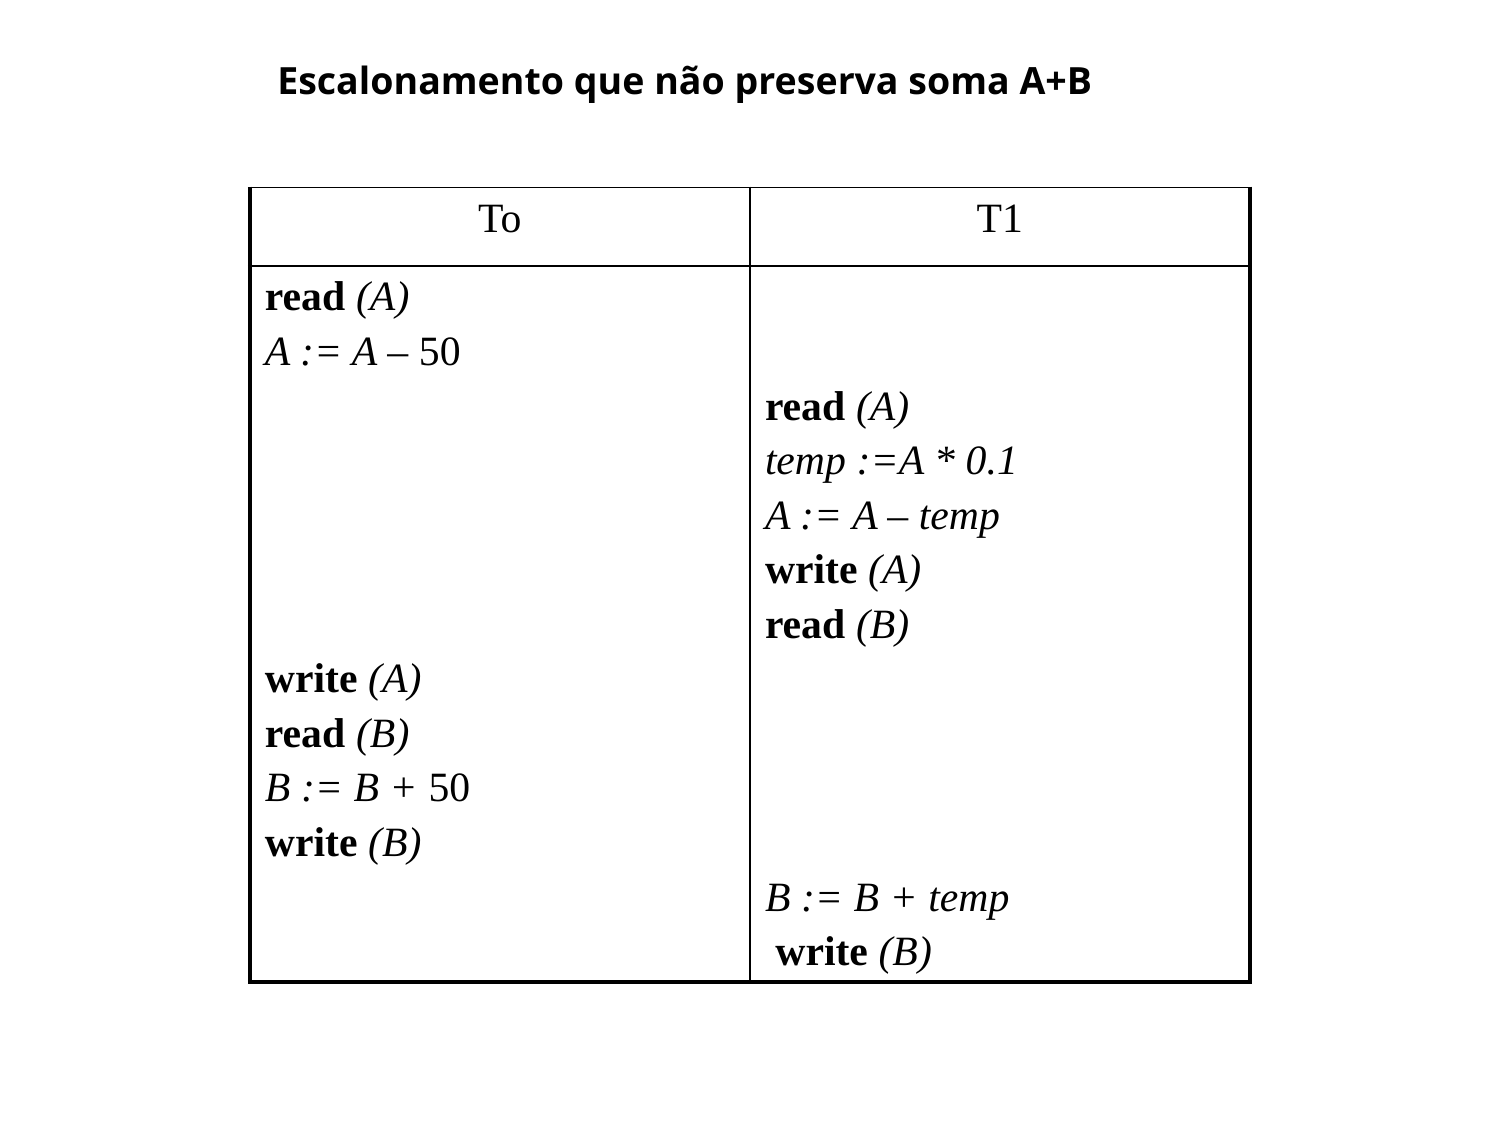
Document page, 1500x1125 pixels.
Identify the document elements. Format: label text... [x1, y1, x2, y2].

table_header T1 [751, 188, 1248, 265]
table_cell read (A) A := A – 50 write (A) read (B) B := B + 50 write (B) [252, 267, 749, 980]
text_box Escalonamento que não preserva soma A+B [262, 49, 1385, 110]
table_header To [252, 188, 749, 265]
table_cell read (A) temp :=A * 0.1 A := A – temp write (A) read (B) B := B + temp write (B) [751, 267, 1248, 980]
